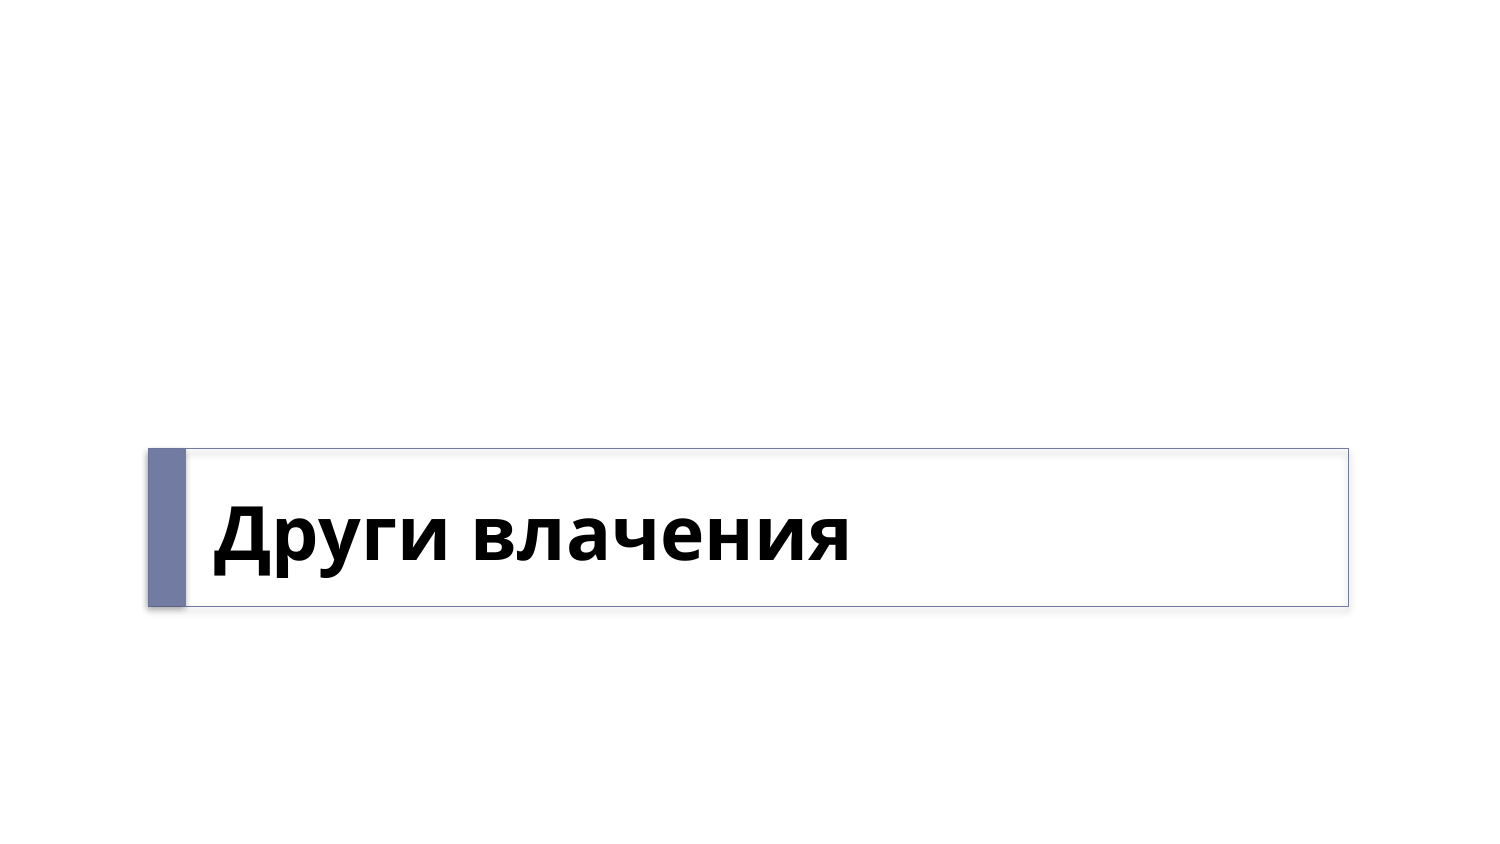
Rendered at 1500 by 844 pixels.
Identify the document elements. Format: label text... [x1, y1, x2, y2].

title Други влачения [200, 478, 1325, 600]
